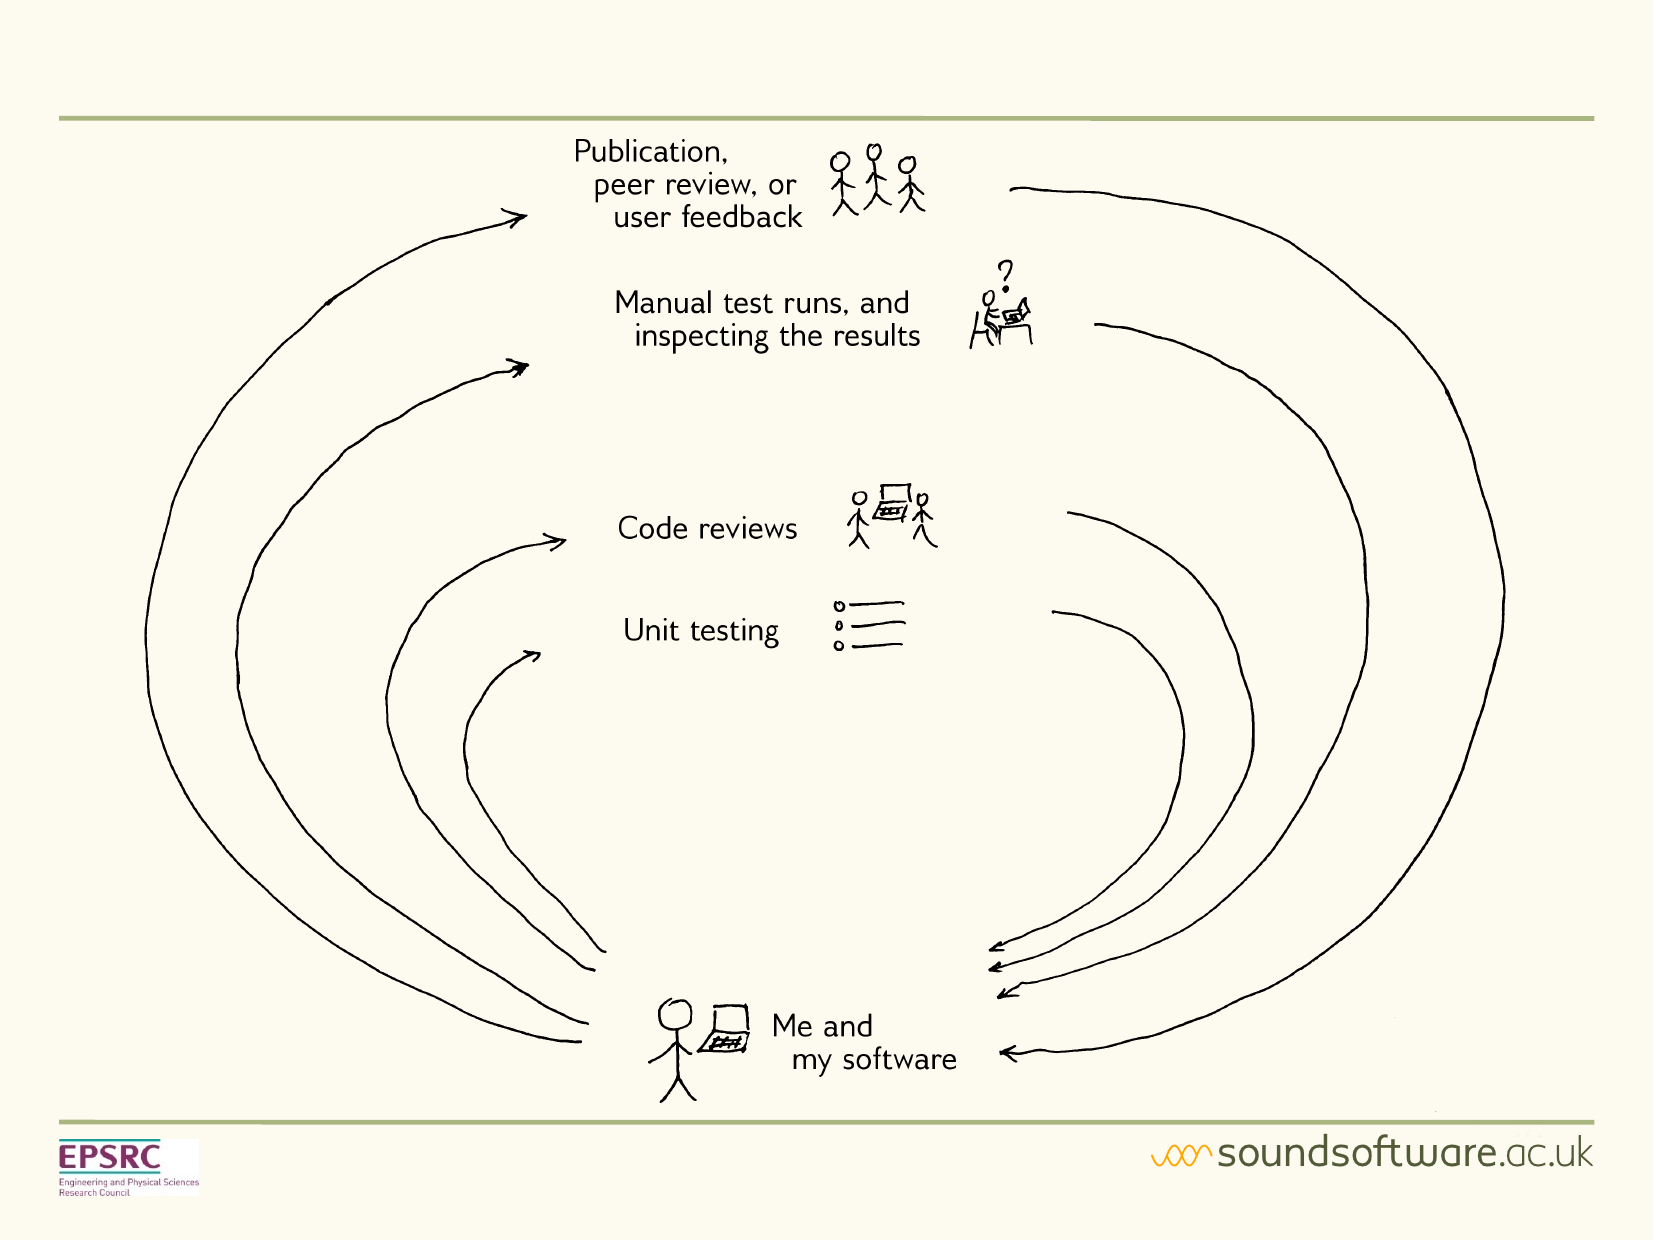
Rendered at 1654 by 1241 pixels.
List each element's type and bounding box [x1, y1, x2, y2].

picture [109, 118, 1593, 1167]
picture [59, 1139, 199, 1196]
